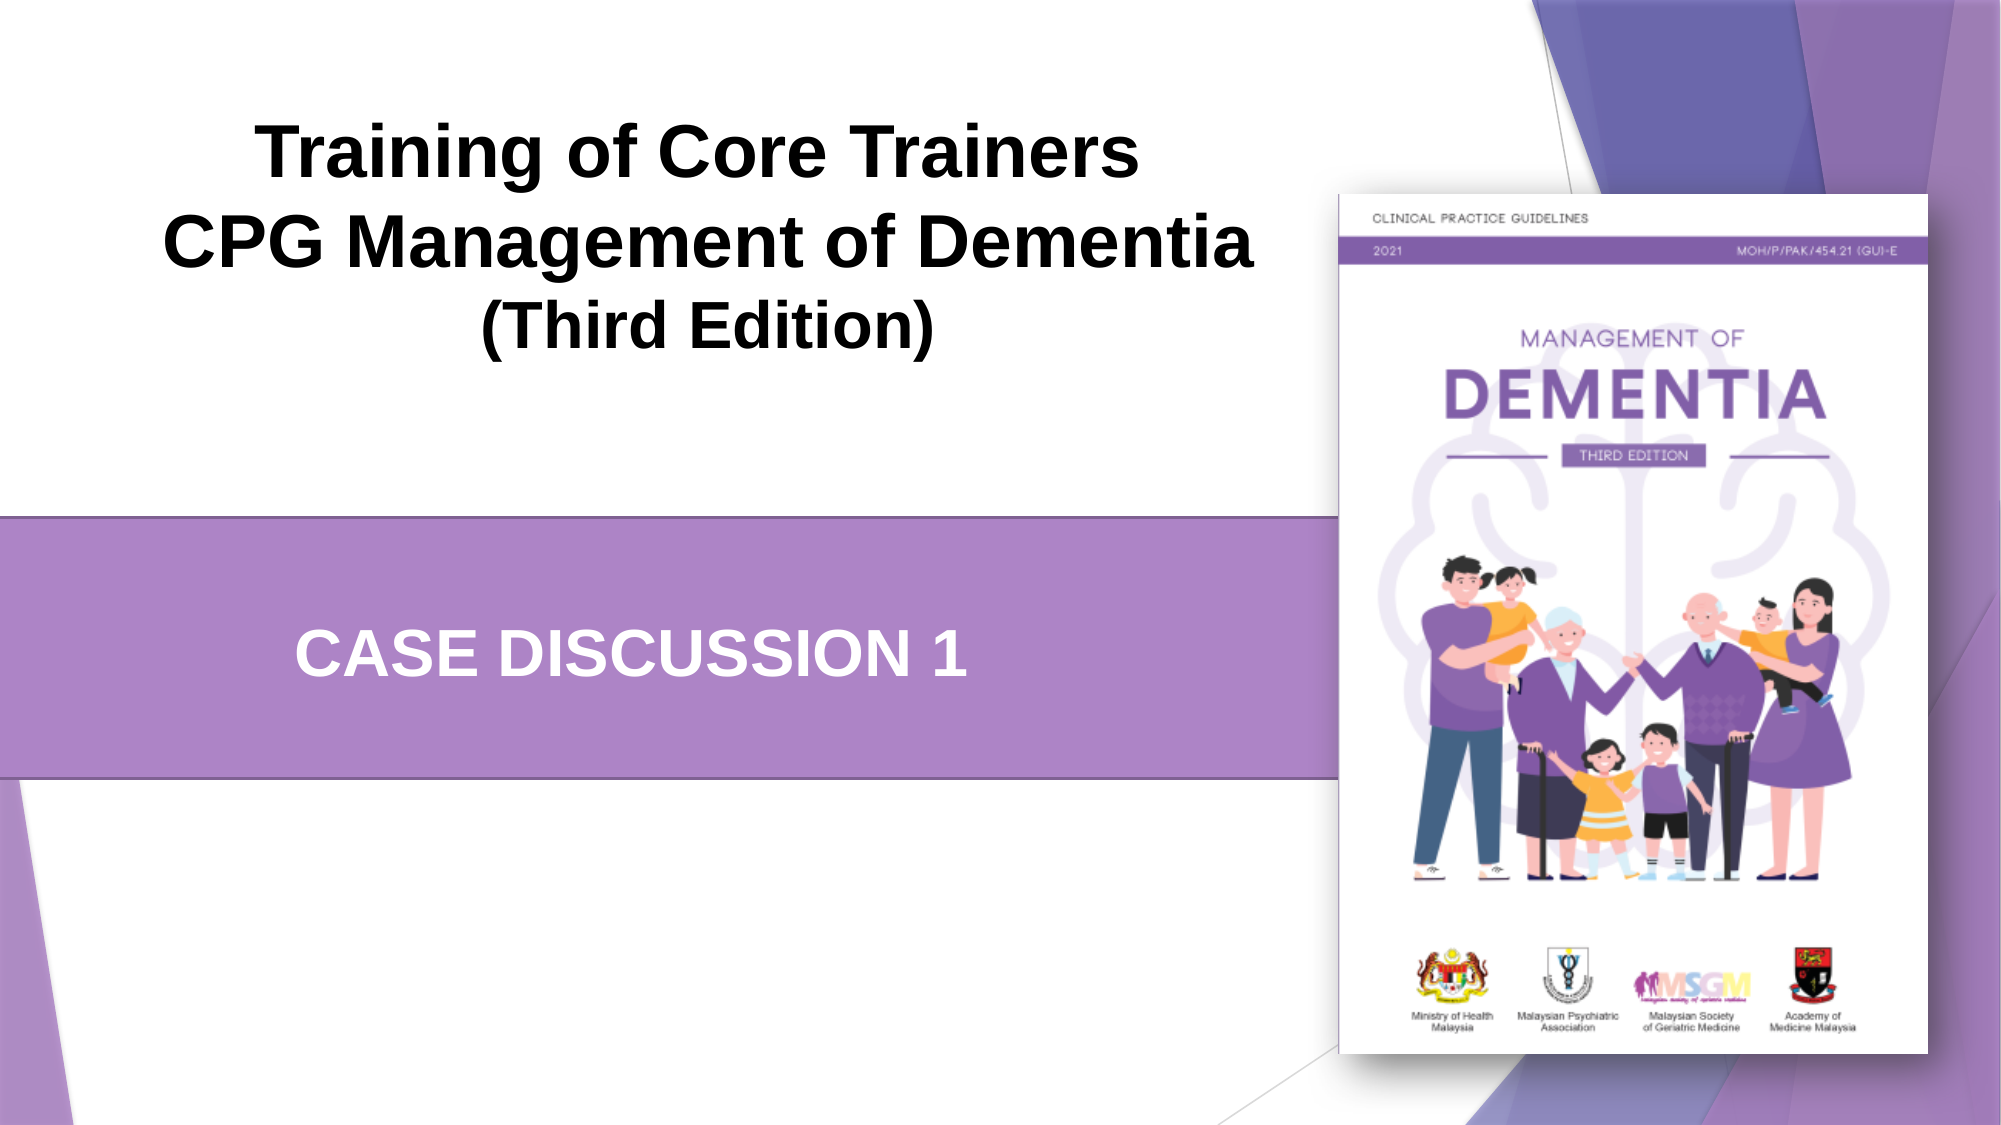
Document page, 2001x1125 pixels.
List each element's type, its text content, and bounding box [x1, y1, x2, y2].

picture [1337, 194, 1929, 1055]
text_box [0, 516, 1320, 780]
text_box CASE DISCUSSION 1 [35, 601, 1229, 697]
text_box Training of Core Trainers CPG Management of Dementia (Third Edition) [35, 94, 1383, 415]
